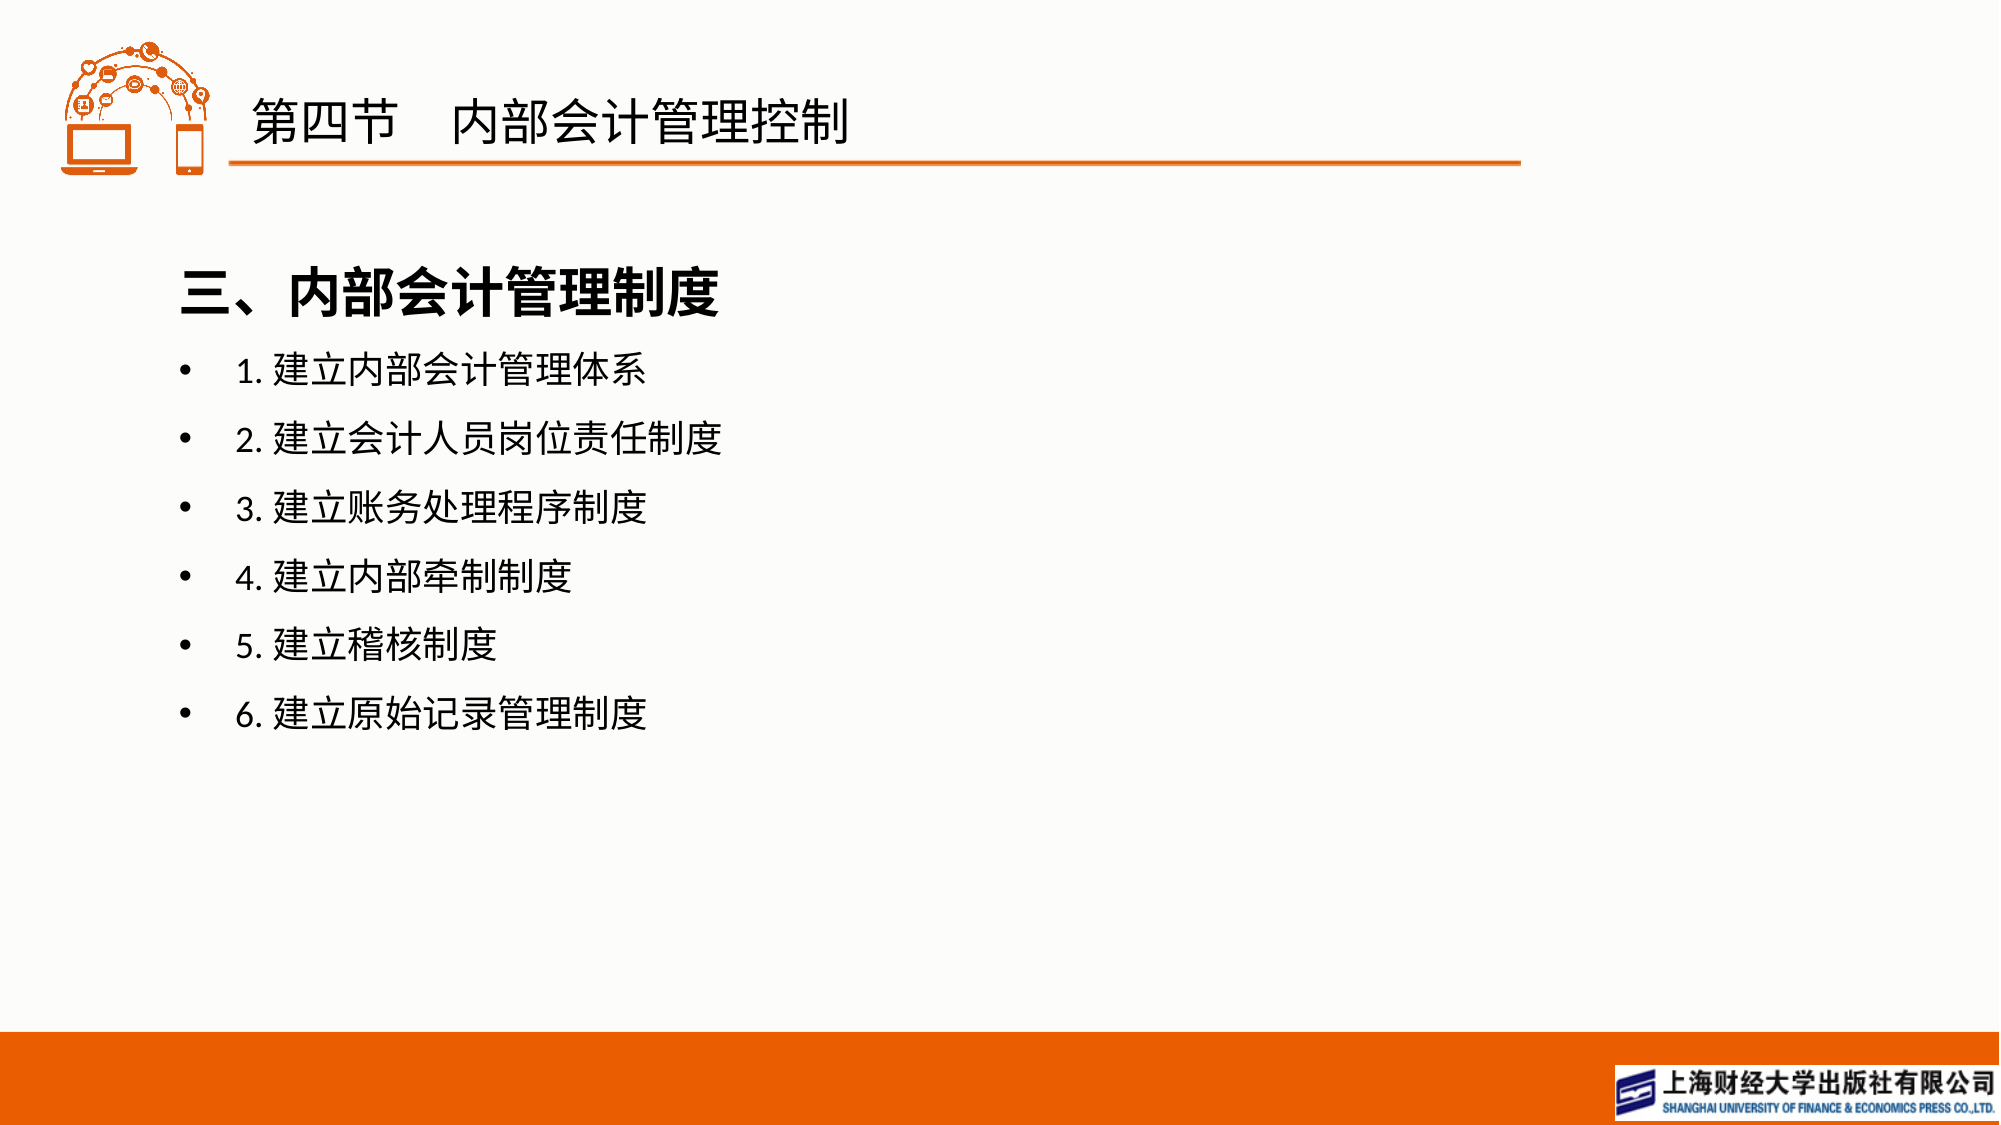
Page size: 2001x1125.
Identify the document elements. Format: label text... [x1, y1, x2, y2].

title 第四节 内部会计管理控制 [235, 82, 1605, 189]
list 三、内部会计管理制度 1.建立内部会计管理体系 2.建立会计人员岗位责任制度 3.建立账务处理程序制度 4.建立内部牵制制度 5.建立稽核制度 6.建立原始记录管理制度 [163, 227, 1849, 1049]
picture [0, 0, 2000, 1125]
